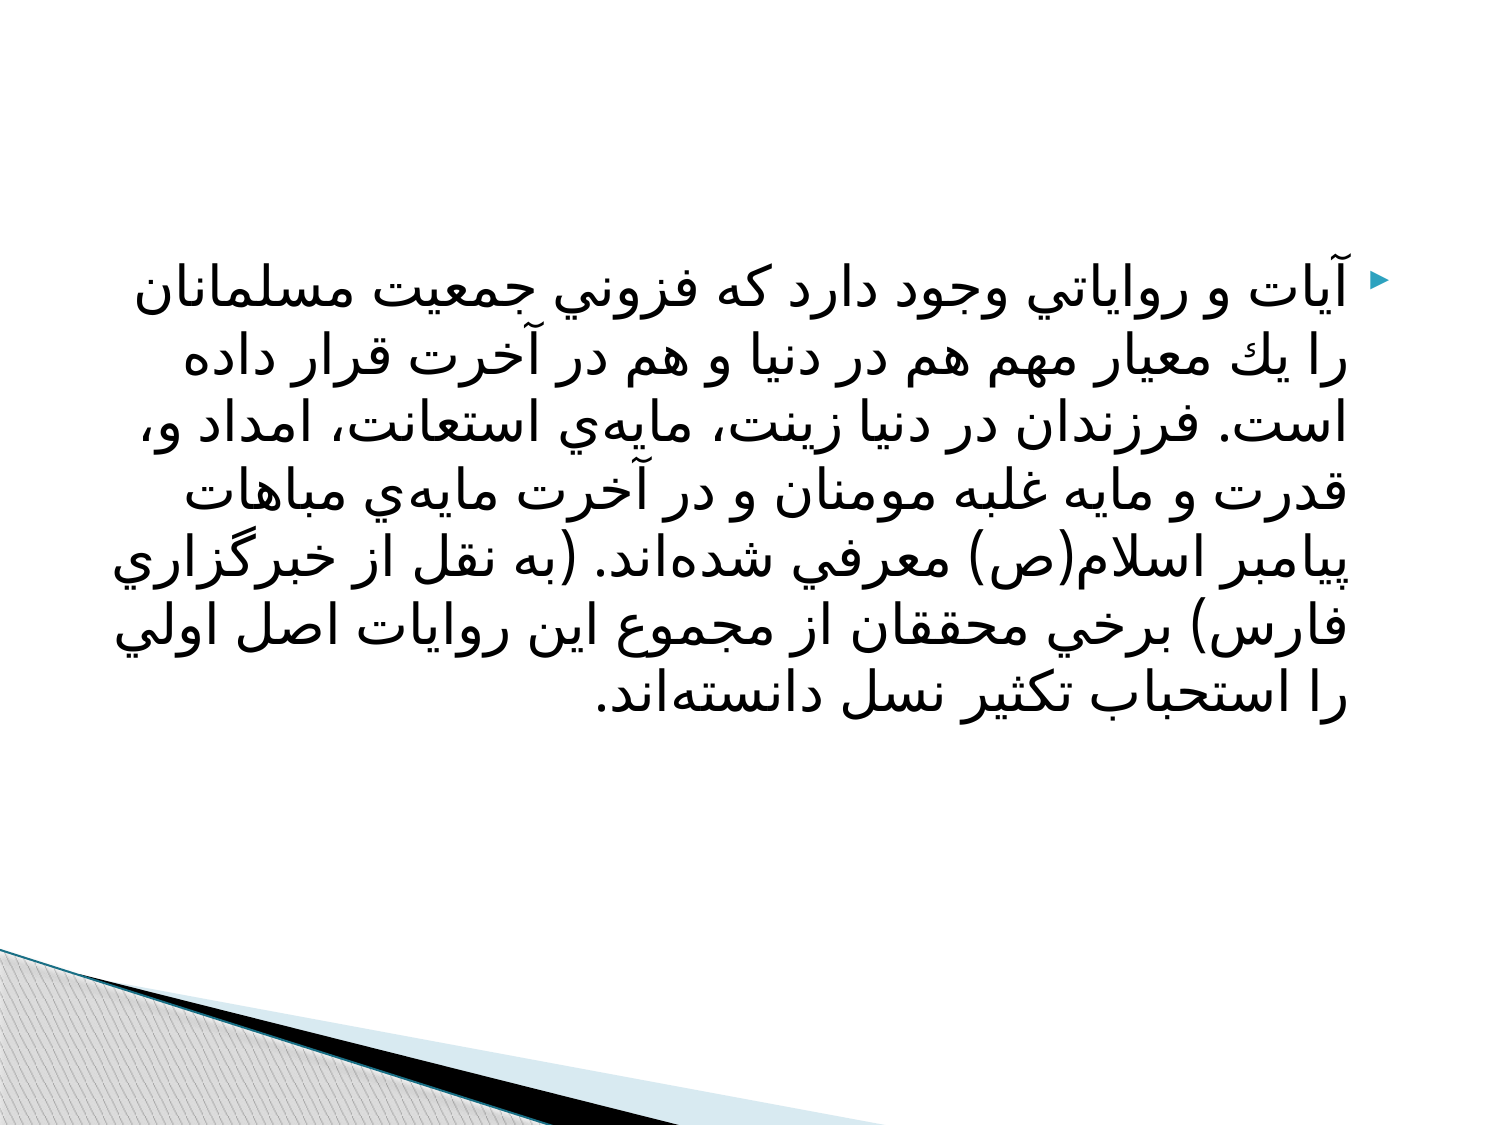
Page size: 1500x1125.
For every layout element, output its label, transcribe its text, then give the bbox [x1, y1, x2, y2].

list آيات و رواياتي وجود دارد كه فزوني جمعيت مسلمانان را يك معيار مهم هم در دنيا و هم در آخرت قرار داده است. فرزندان در دنيا زينت، مايه‌ي استعانت، امداد و، قدرت و مايه غلبه مومنان و در آخرت مايه‌ي مباهات پيامبر اسلام(ص) معرفي شده‌اند. (به نقل از خبرگزاري فارس) برخي محققان از مجموع اين روايات اصل اولي را استحباب تكثير نسل دانسته‌اند. [75, 243, 1425, 986]
